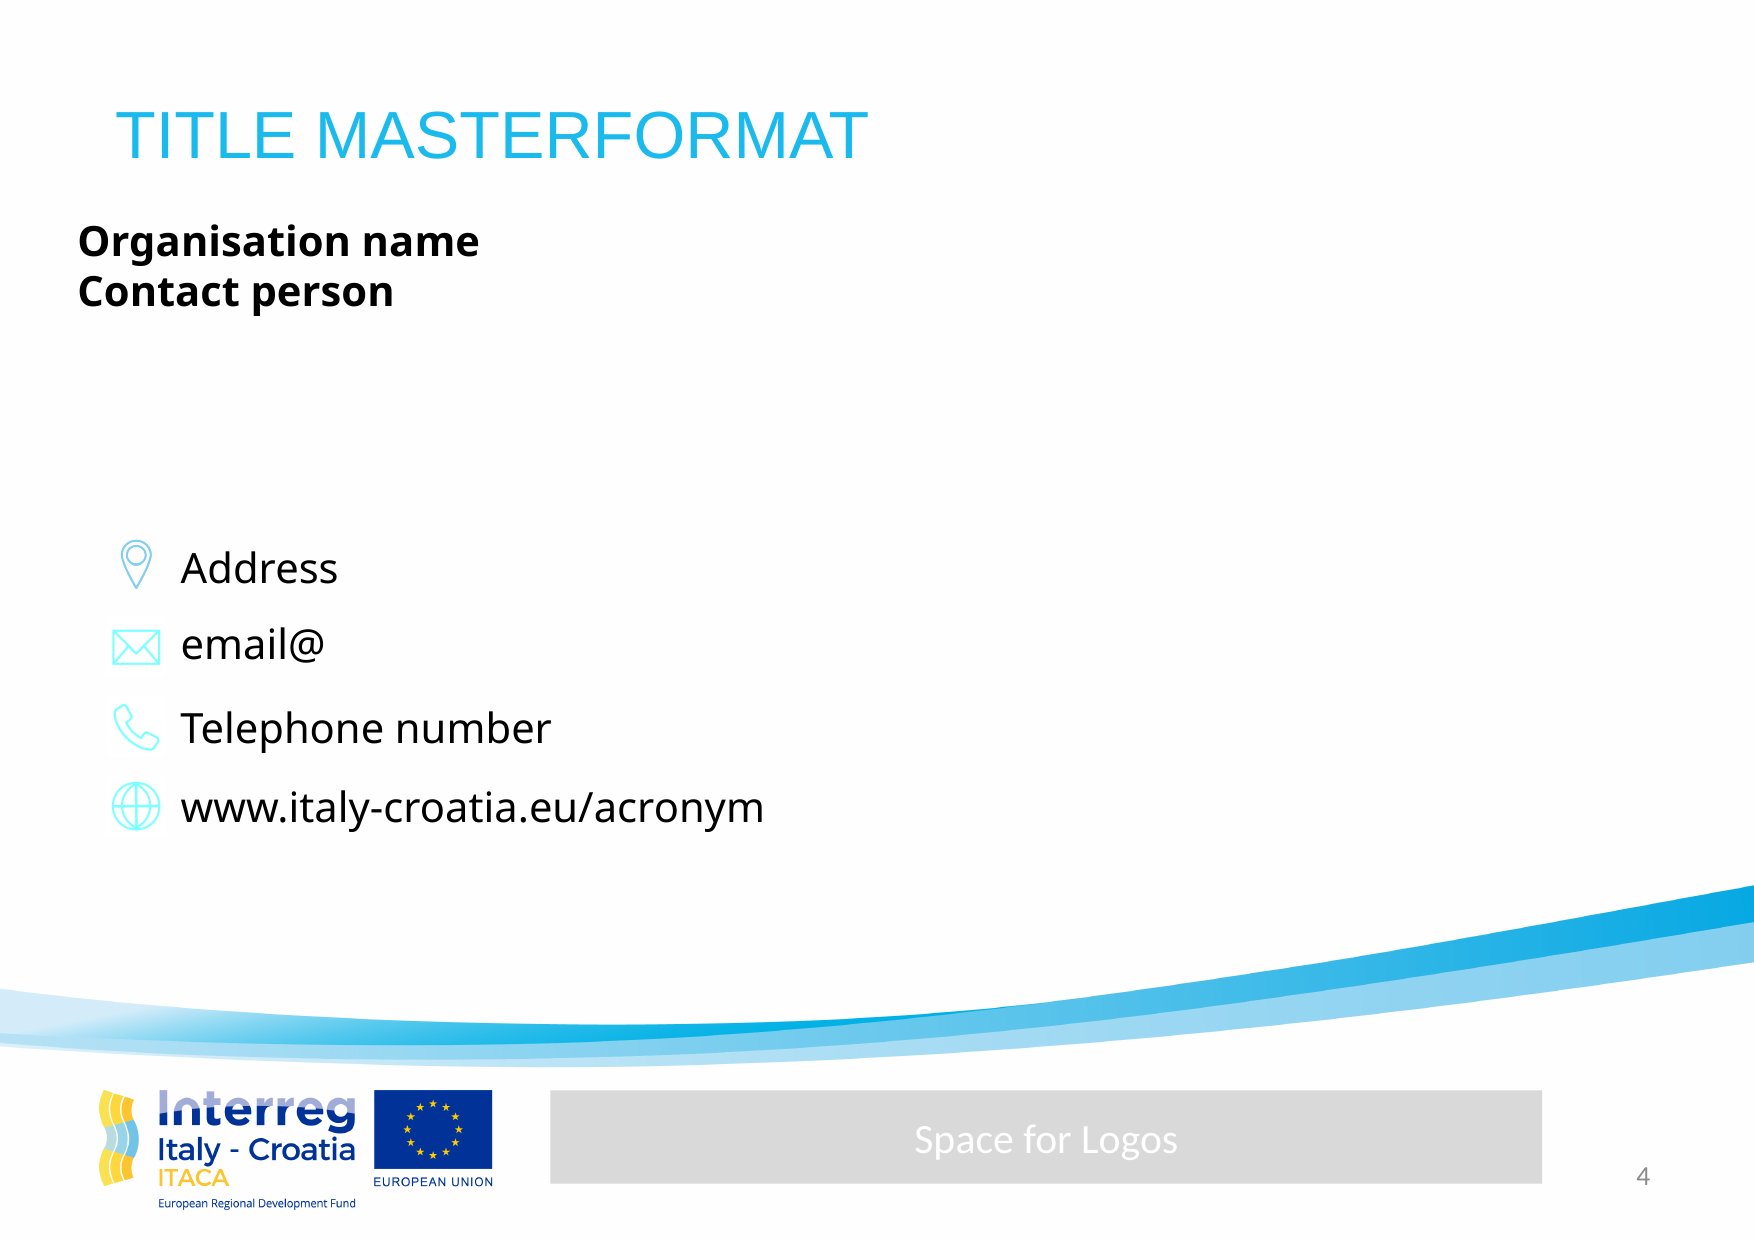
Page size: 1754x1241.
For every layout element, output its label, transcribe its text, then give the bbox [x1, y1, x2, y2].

text_box Telephone number [165, 694, 1194, 760]
text_box Organisation name Contact person [62, 206, 496, 322]
text_box www.italy-croatia.eu/acronym [165, 772, 1194, 838]
slide_number 4 [1607, 1141, 1666, 1208]
text_box email@ [165, 610, 1194, 676]
text_box Space for Logos [549, 1089, 1543, 1185]
text_box Address [165, 534, 1194, 600]
text_box TITLE MASTERFORMAT [97, 83, 1656, 181]
picture [0, 0, 1754, 1241]
